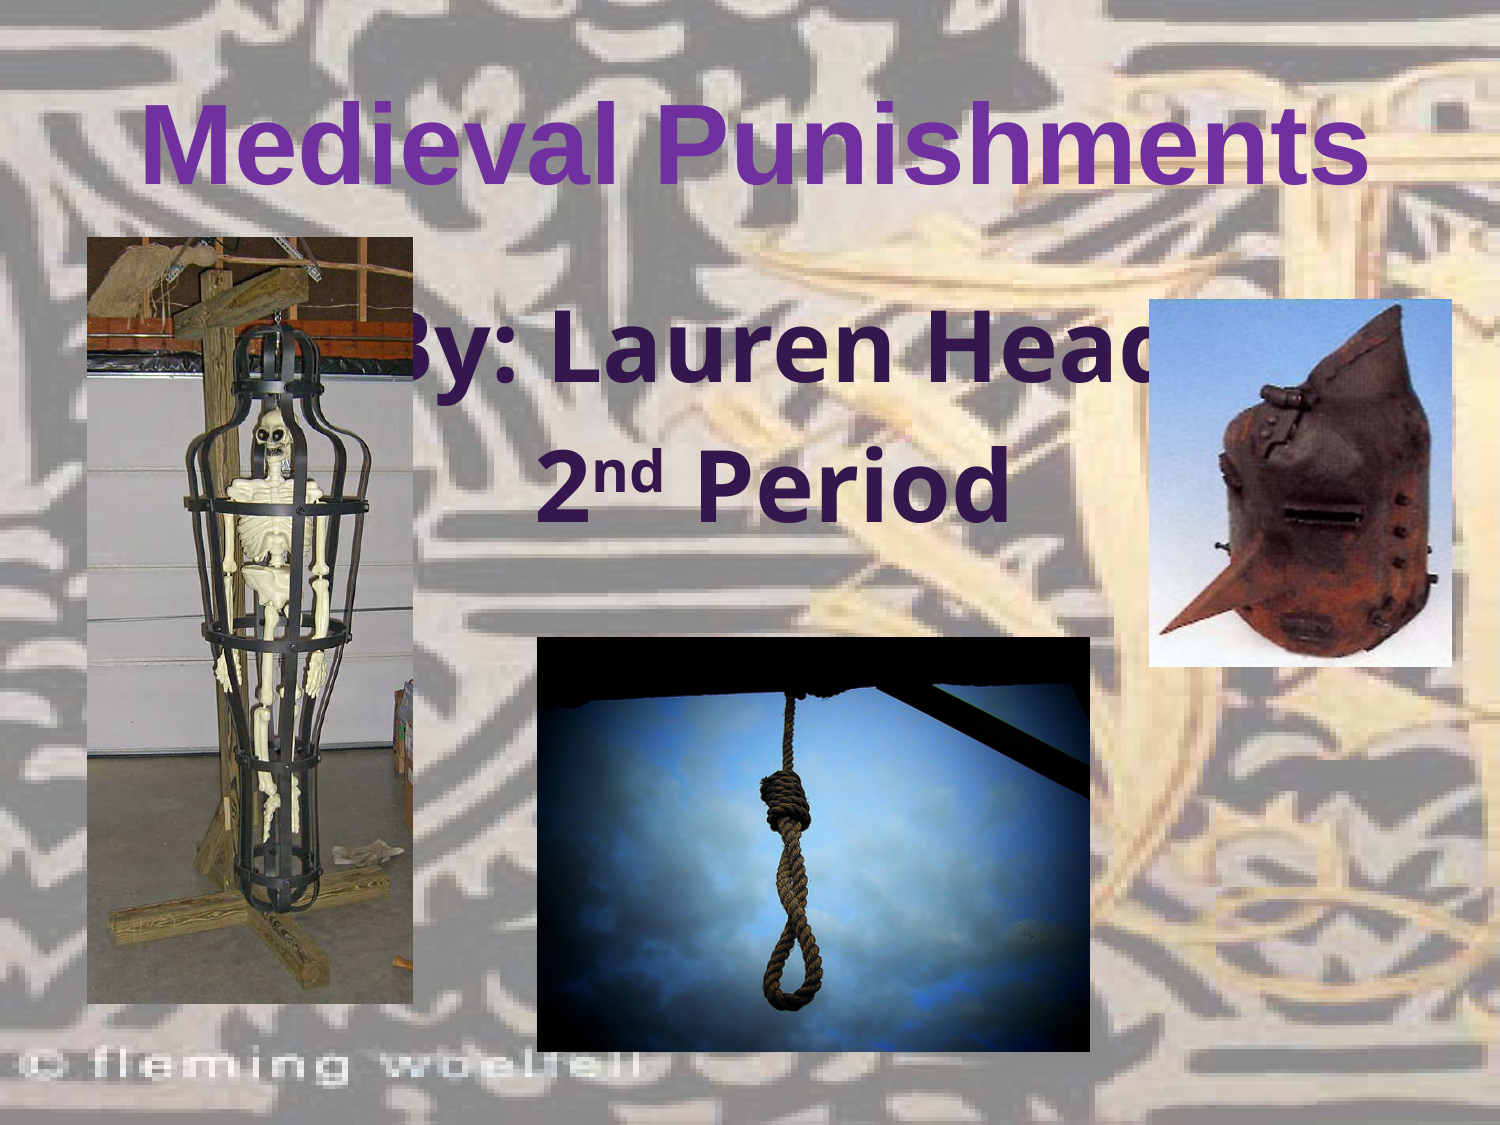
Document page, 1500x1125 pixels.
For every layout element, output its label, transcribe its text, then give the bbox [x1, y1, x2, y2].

picture [1149, 299, 1453, 668]
picture [87, 237, 413, 1005]
picture [537, 637, 1090, 1052]
text_box Medieval Punishments [99, 62, 1413, 215]
subtitle By: Lauren Head 2nd Period [416, 274, 1301, 563]
